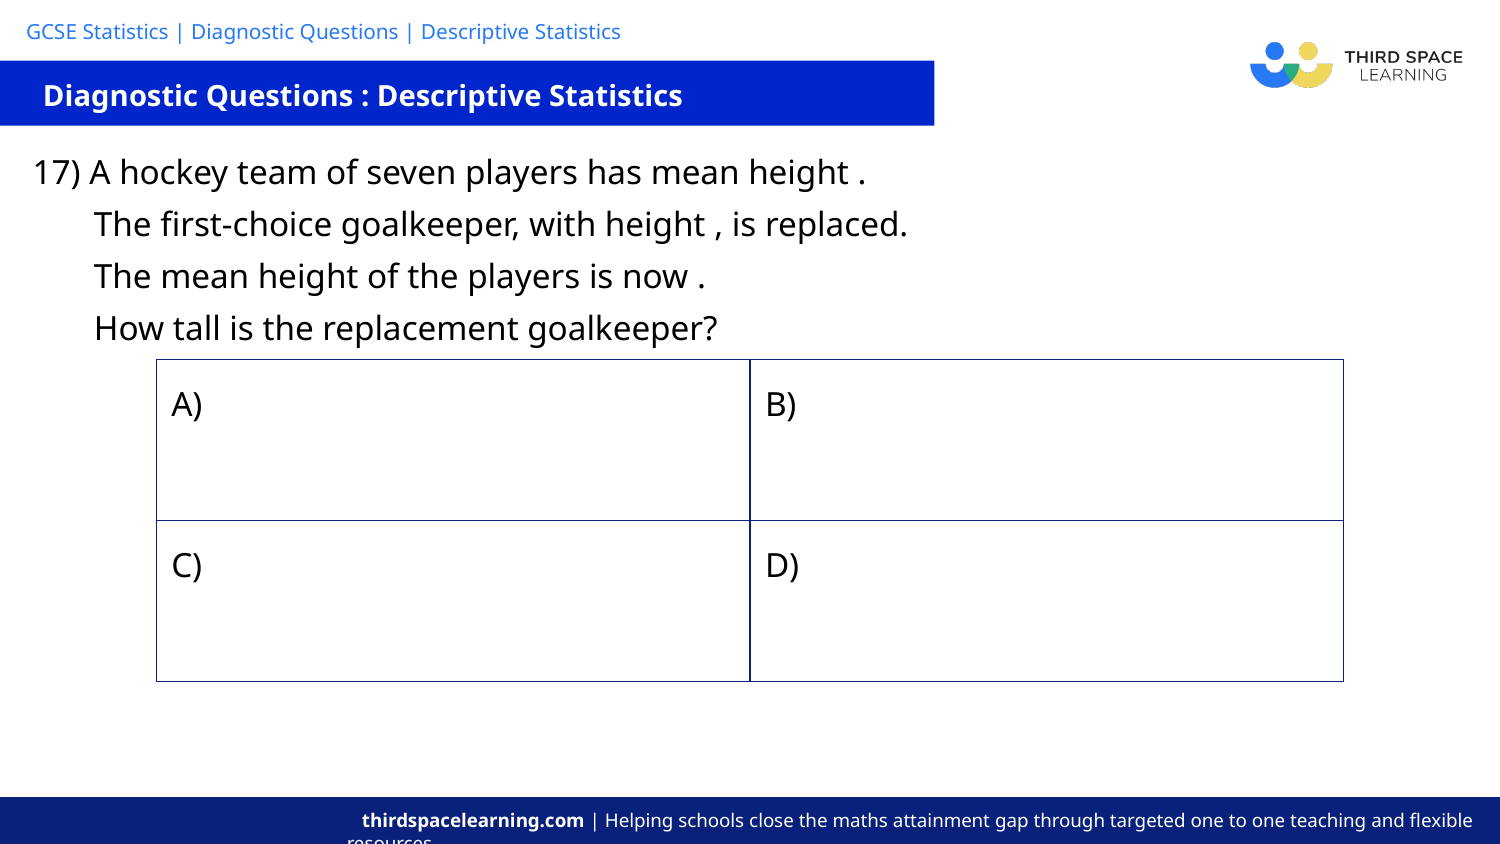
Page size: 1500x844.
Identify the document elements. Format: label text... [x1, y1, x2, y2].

text_box Diagnostic Questions : Descriptive Statistics [27, 61, 880, 127]
picture [1250, 33, 1465, 99]
